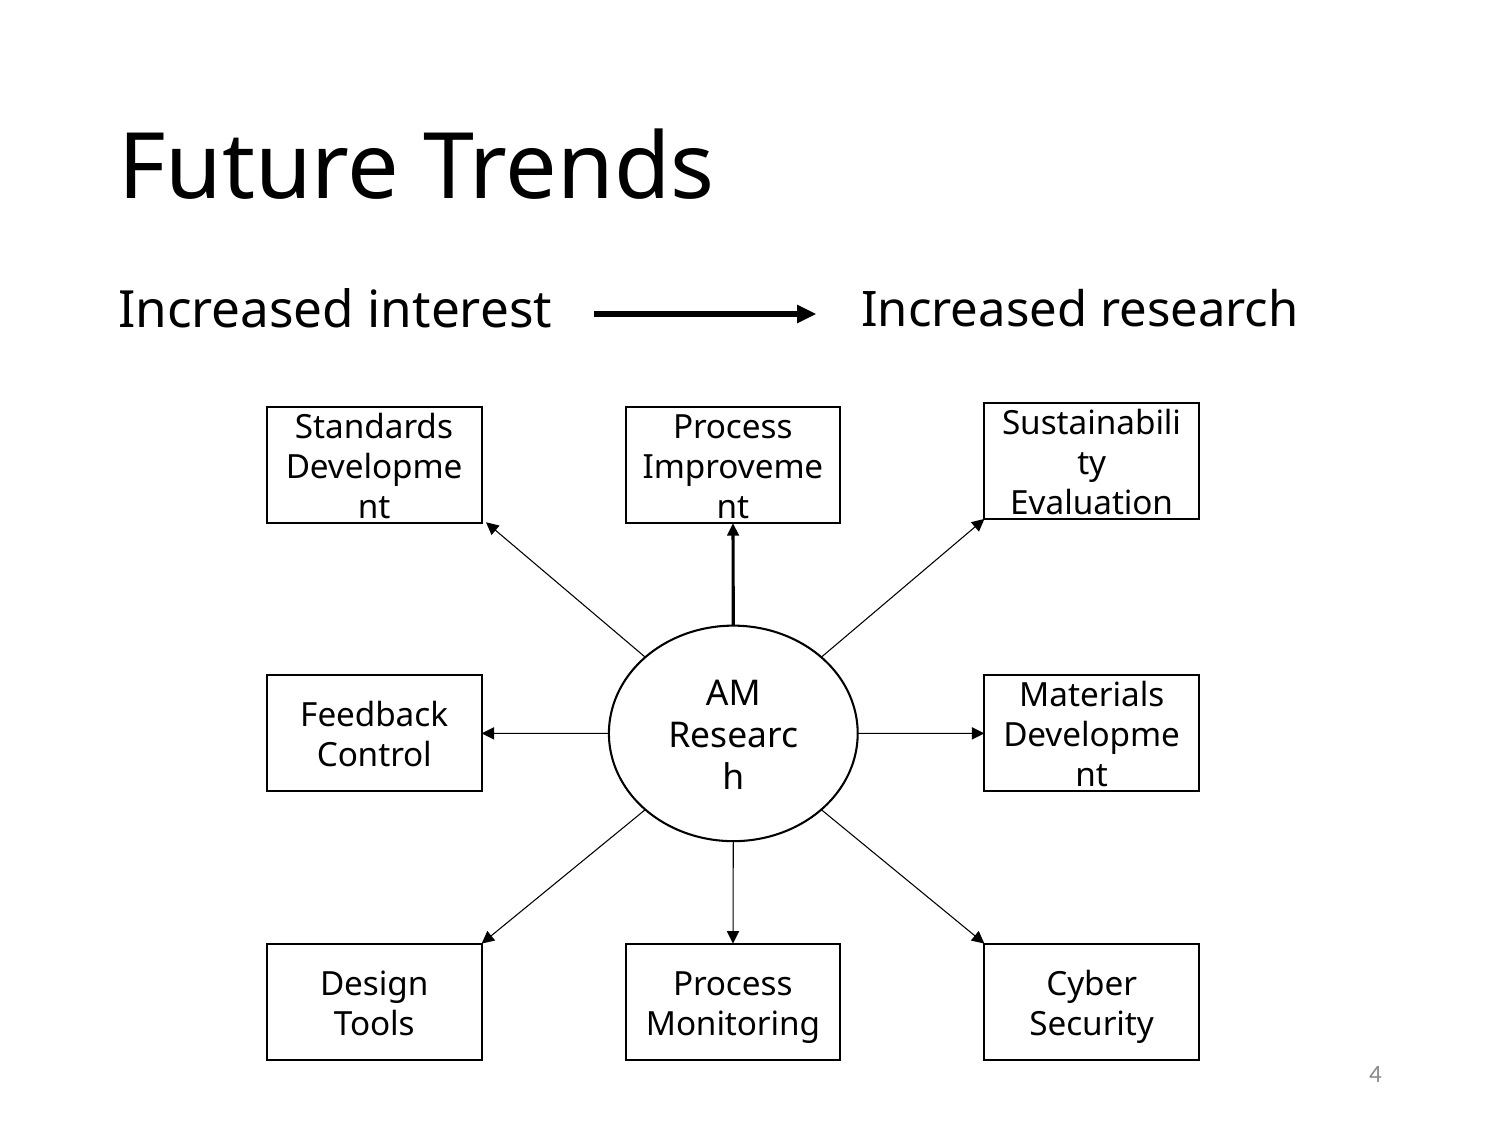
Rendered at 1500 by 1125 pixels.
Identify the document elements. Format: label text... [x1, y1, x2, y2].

text_box Cyber Security [984, 943, 1200, 1060]
title Future Trends [103, 59, 1397, 278]
text_box [734, 524, 821, 656]
list Increased interest [103, 275, 594, 391]
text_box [821, 518, 985, 658]
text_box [821, 809, 985, 944]
text_box Feedback Control [266, 675, 482, 792]
text_box Standards Development [266, 407, 482, 524]
text_box [824, 422, 1441, 941]
text_box [106, 422, 643, 941]
text_box Materials Development [984, 675, 1200, 792]
text_box [646, 524, 732, 655]
text_box [646, 811, 732, 941]
text_box [734, 811, 821, 941]
text_box Sustainability Evaluation [984, 402, 1200, 519]
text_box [486, 522, 646, 658]
text_box Increased research [846, 277, 1338, 392]
text_box Process Improvement [625, 407, 841, 524]
slide_number 4 [1059, 1042, 1397, 1103]
text_box Process Monitoring [625, 943, 841, 1060]
text_box AM Research [608, 625, 858, 842]
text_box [481, 809, 646, 944]
text_box Design Tools [266, 943, 482, 1060]
